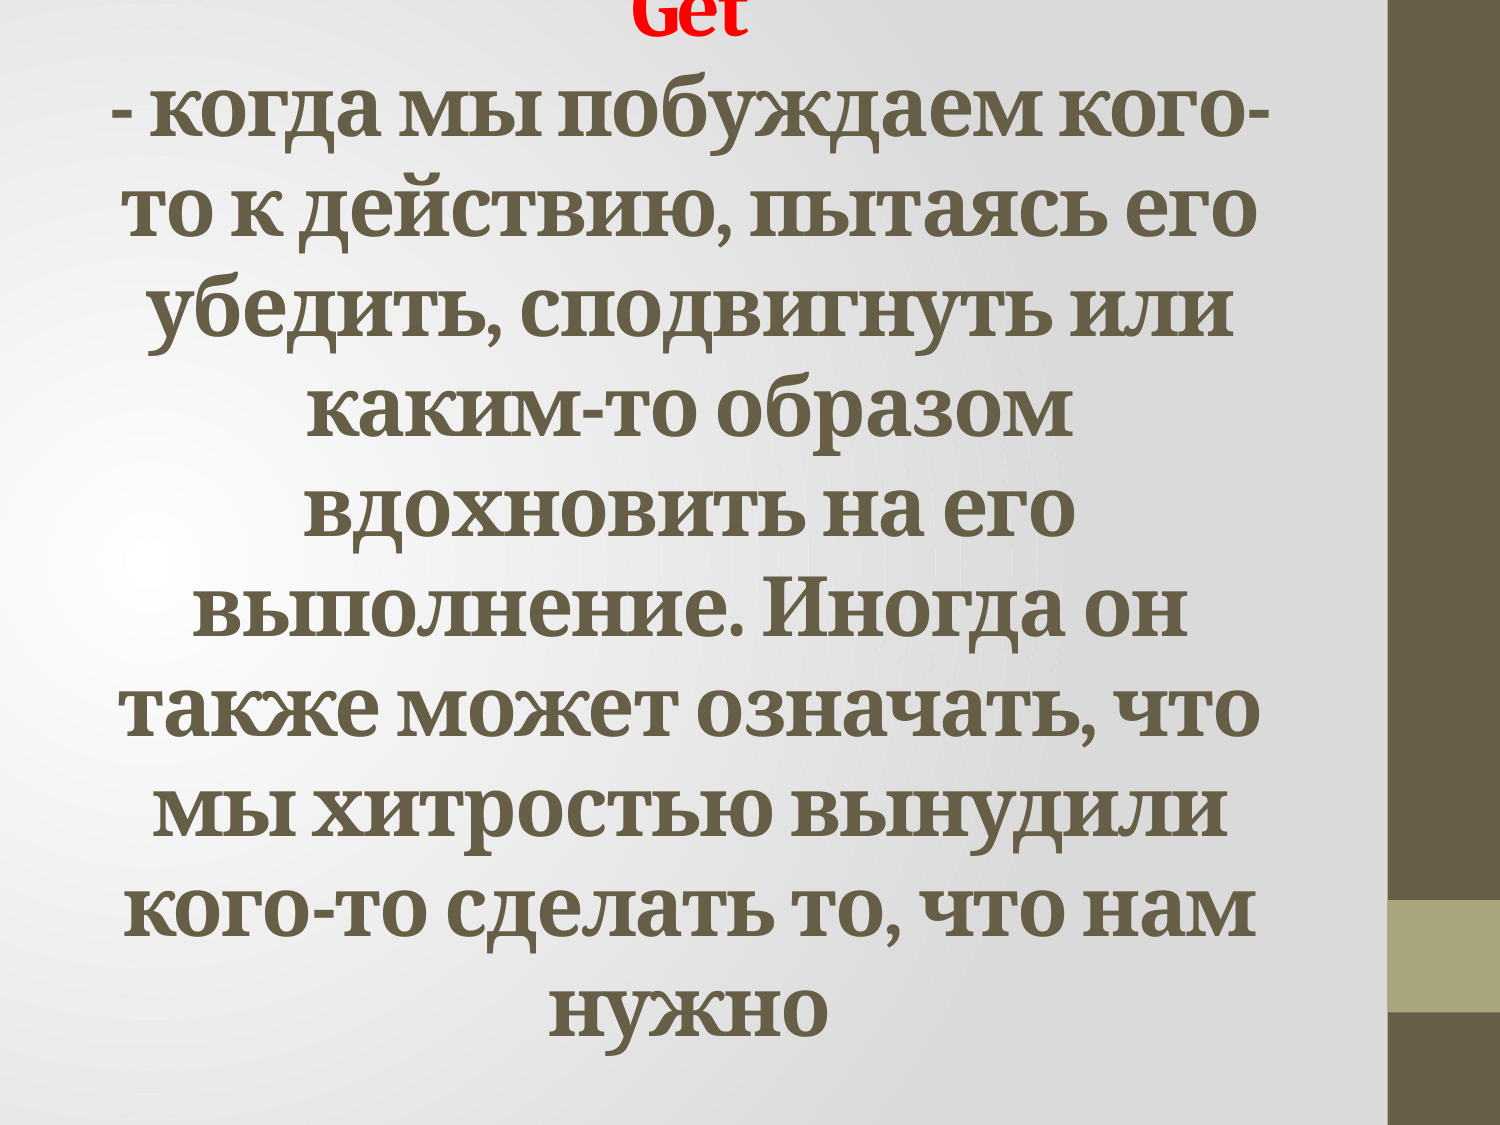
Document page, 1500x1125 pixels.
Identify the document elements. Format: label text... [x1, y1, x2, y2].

title Get - когда мы побуждаем кого-то к действию, пытаясь его убедить, сподвигнуть или каким-то образом вдохновить на его выполнение. Иногда он также может означать, что мы хитростью вынудили кого-то сделать то, что нам нужно [64, 408, 1315, 597]
